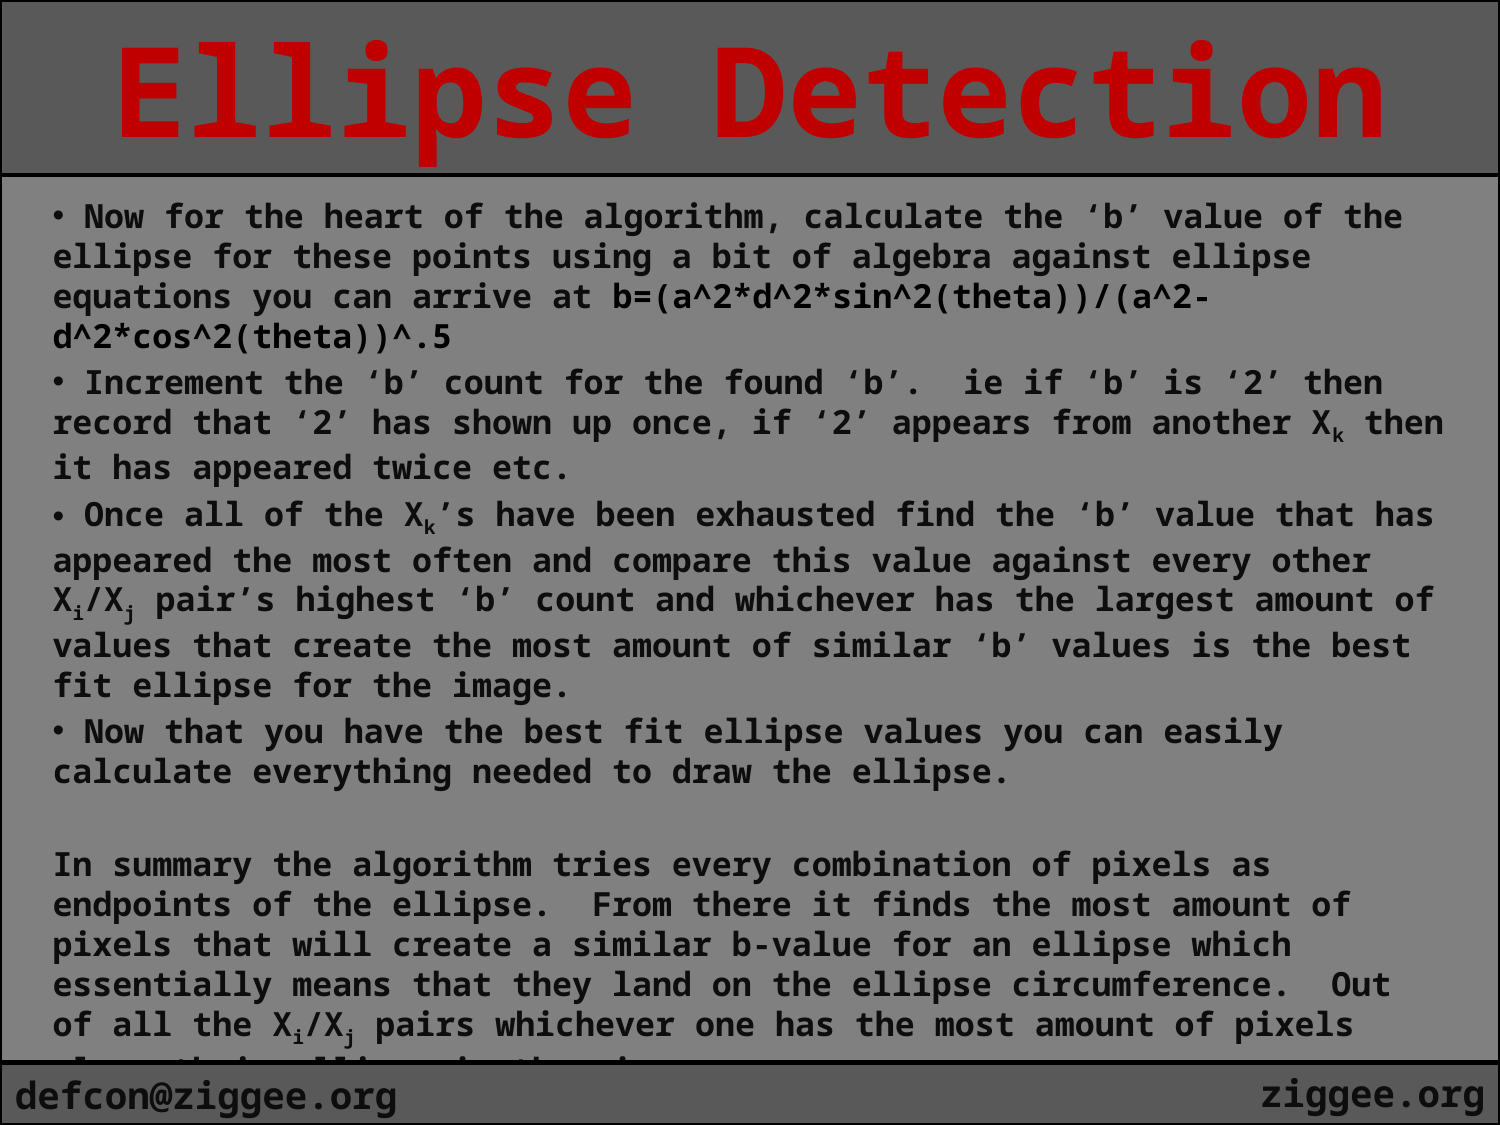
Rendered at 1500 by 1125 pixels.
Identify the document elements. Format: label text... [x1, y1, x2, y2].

text_box defcon@ziggee.org [0, 1064, 463, 1125]
text_box [0, 1060, 1500, 1125]
text_box [0, 177, 1500, 1060]
subtitle Now for the heart of the algorithm, calculate the ‘b’ value of the ellipse for these points using a bit of algebra against ellipse equations you can arrive at b=(a^2*d^2*sin^2(theta))/(a^2-d^2*cos^2(theta))^.5 Increment the ‘b’ count for the found ‘b’. ie if ‘b’ is ‘2’ then record that ‘2’ has shown up once, if ‘2’ appears from another Xk then it has appeared twice etc. Once all of the Xk’s have been exhausted find the ‘b’ value that has appeared the most often and compare this value against every other Xi/Xj pair’s highest ‘b’ count and whichever has the largest amount of values that create the most amount of similar ‘b’ values is the best fit ellipse for the image. Now that you have the best fit ellipse values you can easily calculate everything needed to draw the ellipse. In summary the algorithm tries every combination of pixels as endpoints of the ellipse. From there it finds the most amount of pixels that will create a similar b-value for an ellipse which essentially means that they land on the ellipse circumference. Out of all the Xi/Xj pairs whichever one has the most amount of pixels along their ellipse is the winner. [37, 187, 1463, 1013]
text_box ziggee.org [1187, 1062, 1500, 1123]
text_box Ellipse Detection [0, 0, 1500, 175]
